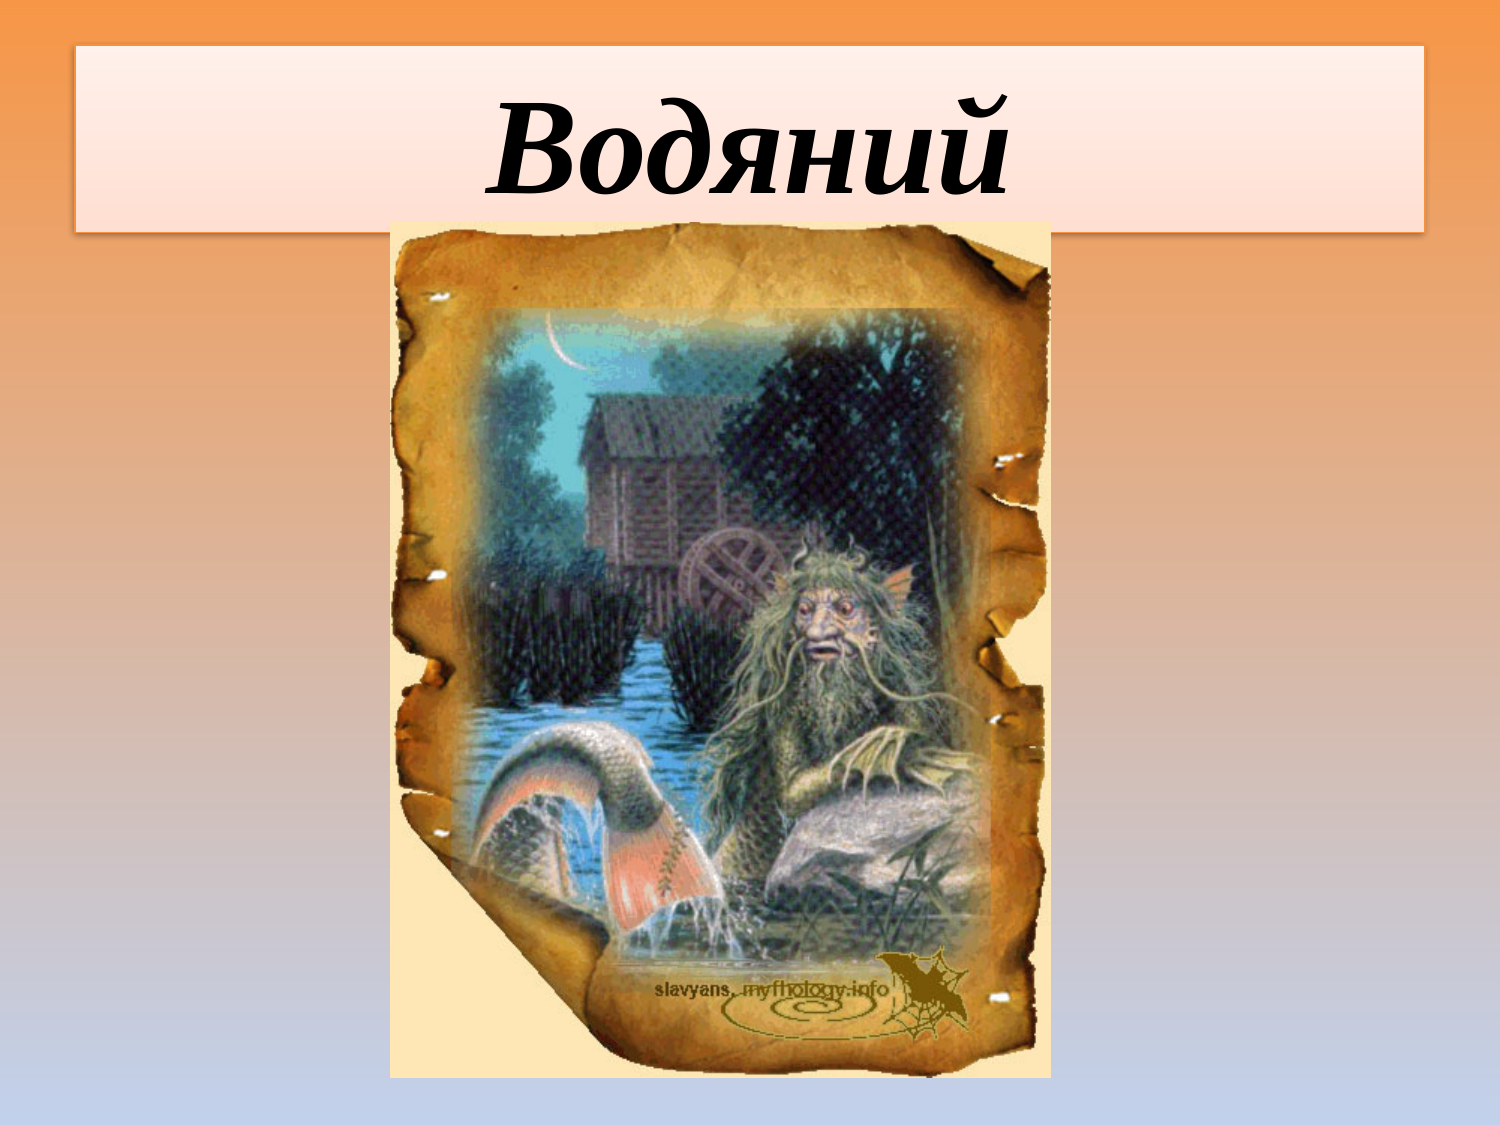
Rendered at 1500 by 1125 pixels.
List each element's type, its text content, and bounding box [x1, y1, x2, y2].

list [390, 222, 1051, 1079]
title Водяний [74, 44, 1426, 233]
